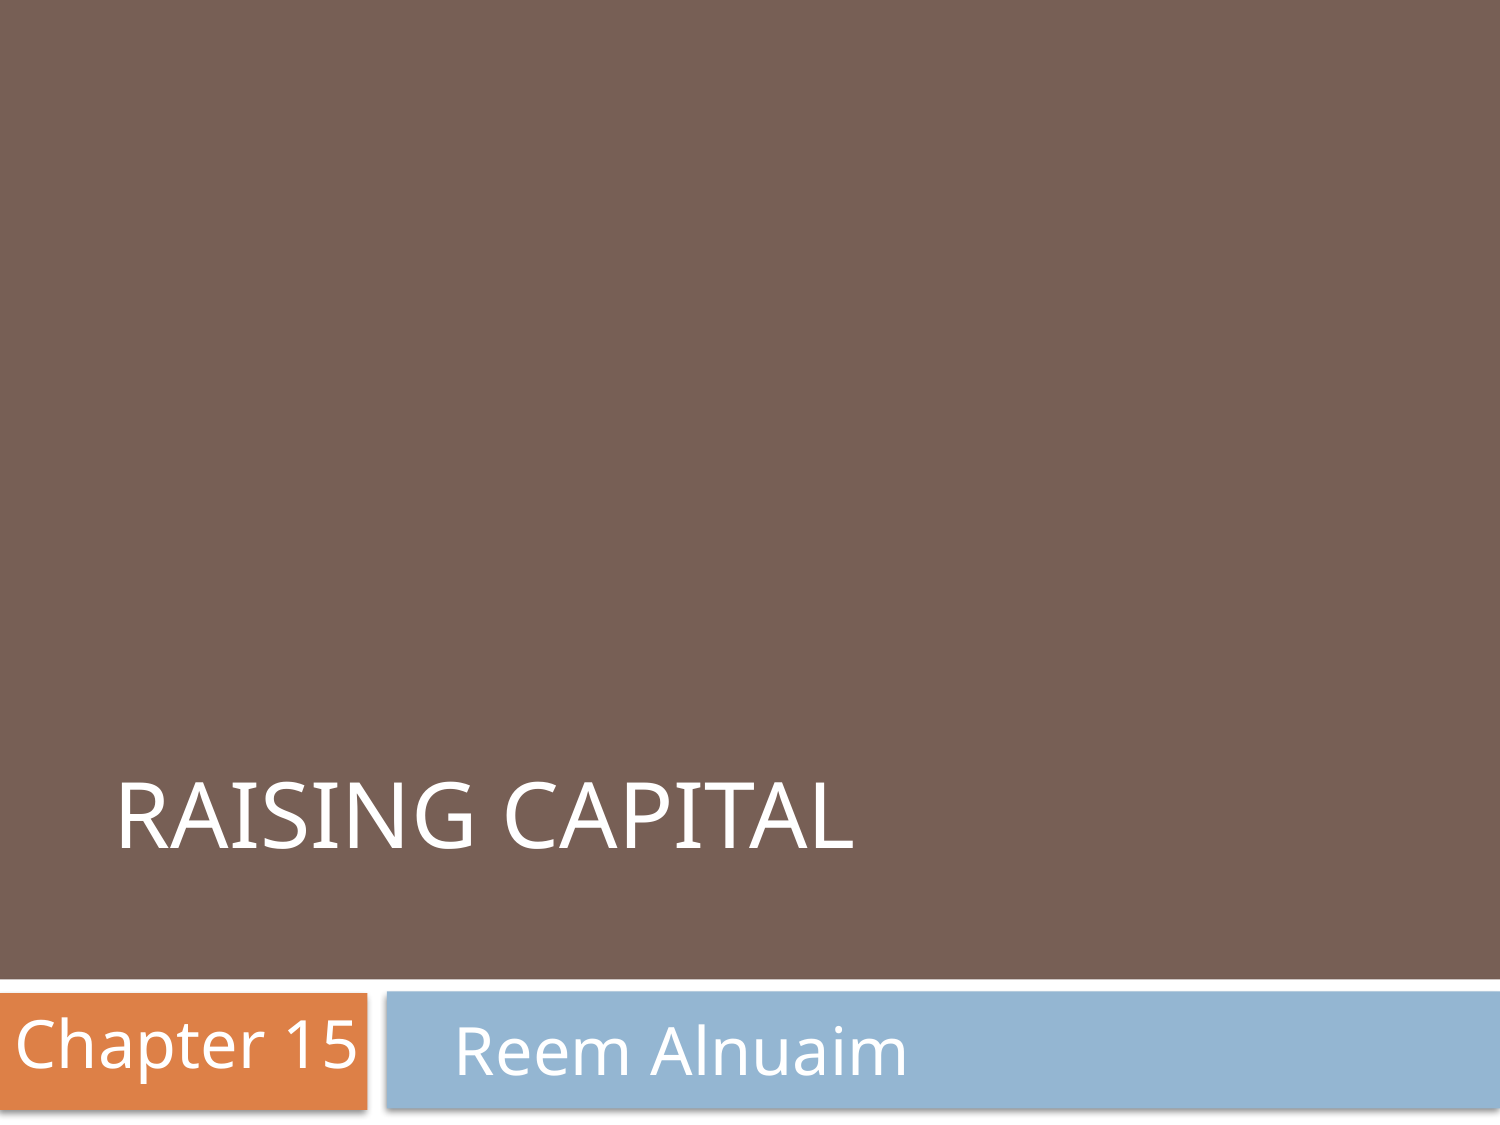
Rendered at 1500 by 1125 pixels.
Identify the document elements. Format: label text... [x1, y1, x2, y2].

text_box Chapter 15 [0, 994, 406, 1125]
subtitle Reem Alnuaim [387, 992, 1488, 1105]
title Raising Capital [98, 618, 1162, 874]
